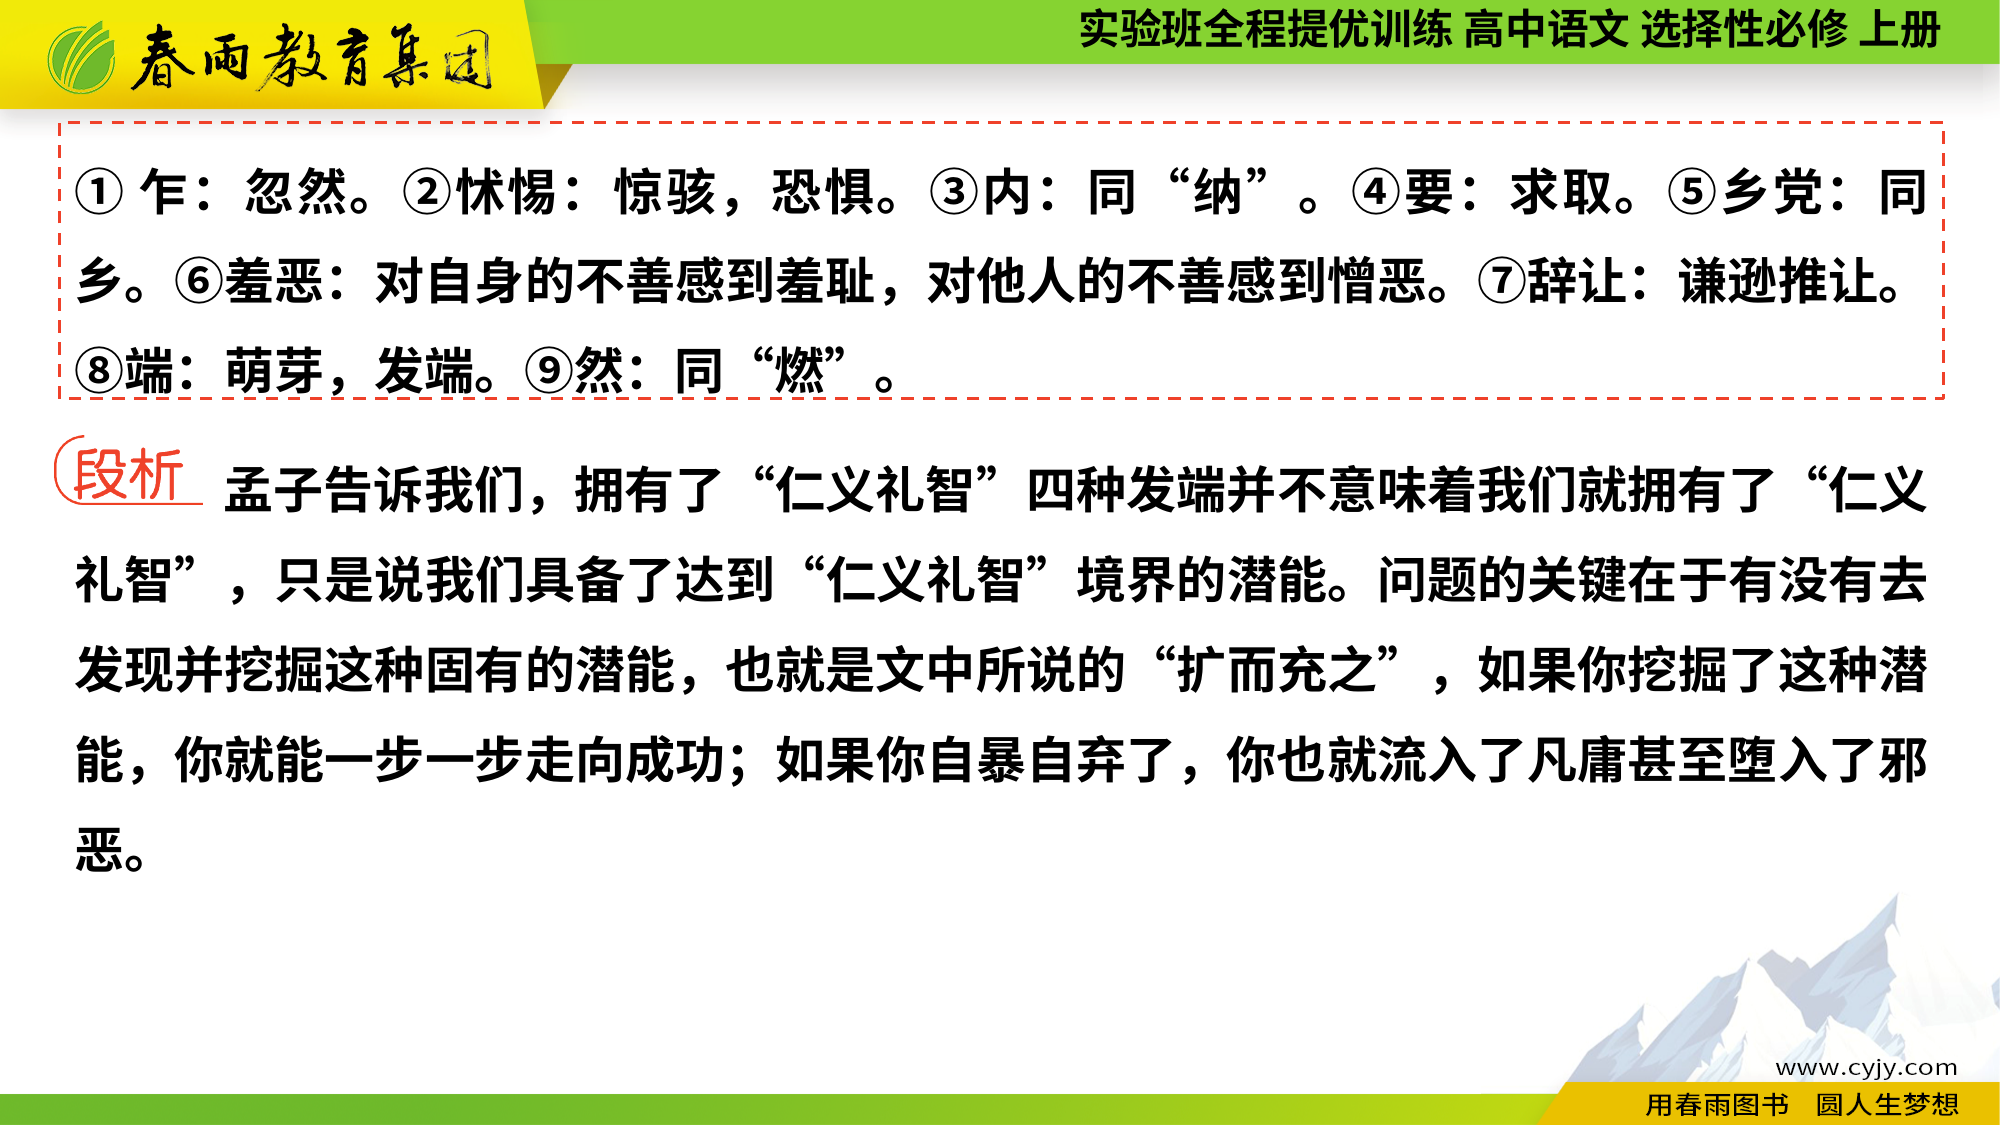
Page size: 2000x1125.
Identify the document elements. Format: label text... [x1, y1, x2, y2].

picture [0, 0, 2000, 1125]
list ①乍：忽然。②怵惕：惊骇，恐惧。③内：同“纳”。④要：求取。⑤乡党：同乡。⑥羞恶：对自身的不善感到羞耻，对他人的不善感到憎恶。⑦辞让：谦逊推让。⑧端：萌芽，发端。⑨然：同“燃”。 [59, 122, 1944, 399]
text_box 孟子告诉我们，拥有了“仁义礼智”四种发端并不意味着我们就拥有了“仁义礼智”，只是说我们具备了达到“仁义礼智”境界的潜能。问题的关键在于有没有去发现并挖掘这种固有的潜能，也就是文中所说的“扩而充之”，如果你挖掘了这种潜能，你就能一步一步走向成功；如果你自暴自弃了，你也就流入了凡庸甚至堕入了邪恶。 [59, 420, 1944, 886]
